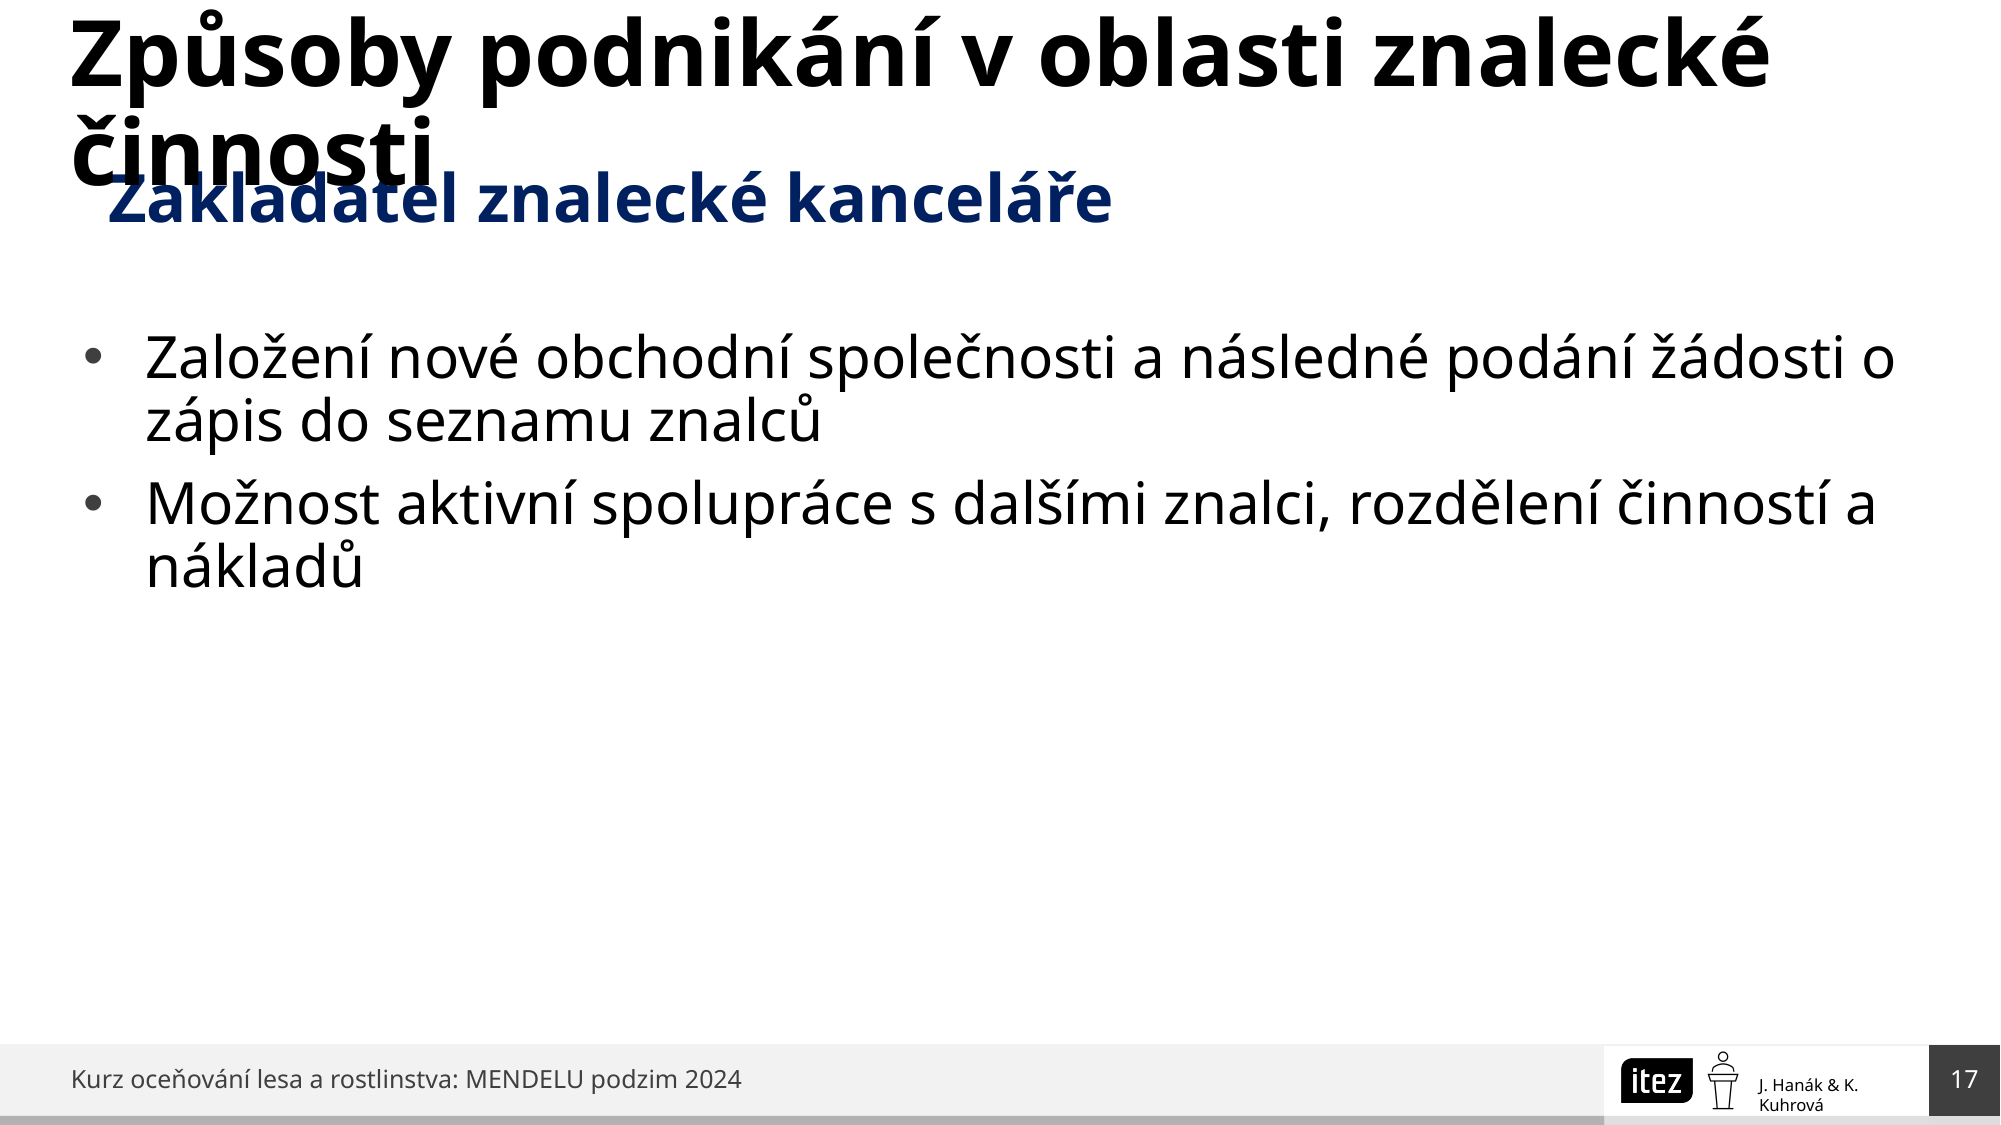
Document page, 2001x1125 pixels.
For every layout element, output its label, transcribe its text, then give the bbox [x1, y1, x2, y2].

list Založení nové obchodní společnosti a následné podání žádosti o zápis do seznamu znalců Možnost aktivní spolupráce s dalšími znalci, rozdělení činností a nákladů [70, 327, 1930, 1016]
title Způsoby podnikání v oblasti znalecké činnosti [70, 70, 1930, 142]
picture [1621, 1049, 1754, 1112]
list Zakladatel znalecké kanceláře [70, 165, 1931, 265]
footer Kurz oceňování lesa a rostlinstva: MENDELU podzim 2024 [70, 1056, 1000, 1105]
slide_number 17 [1929, 1045, 2000, 1116]
